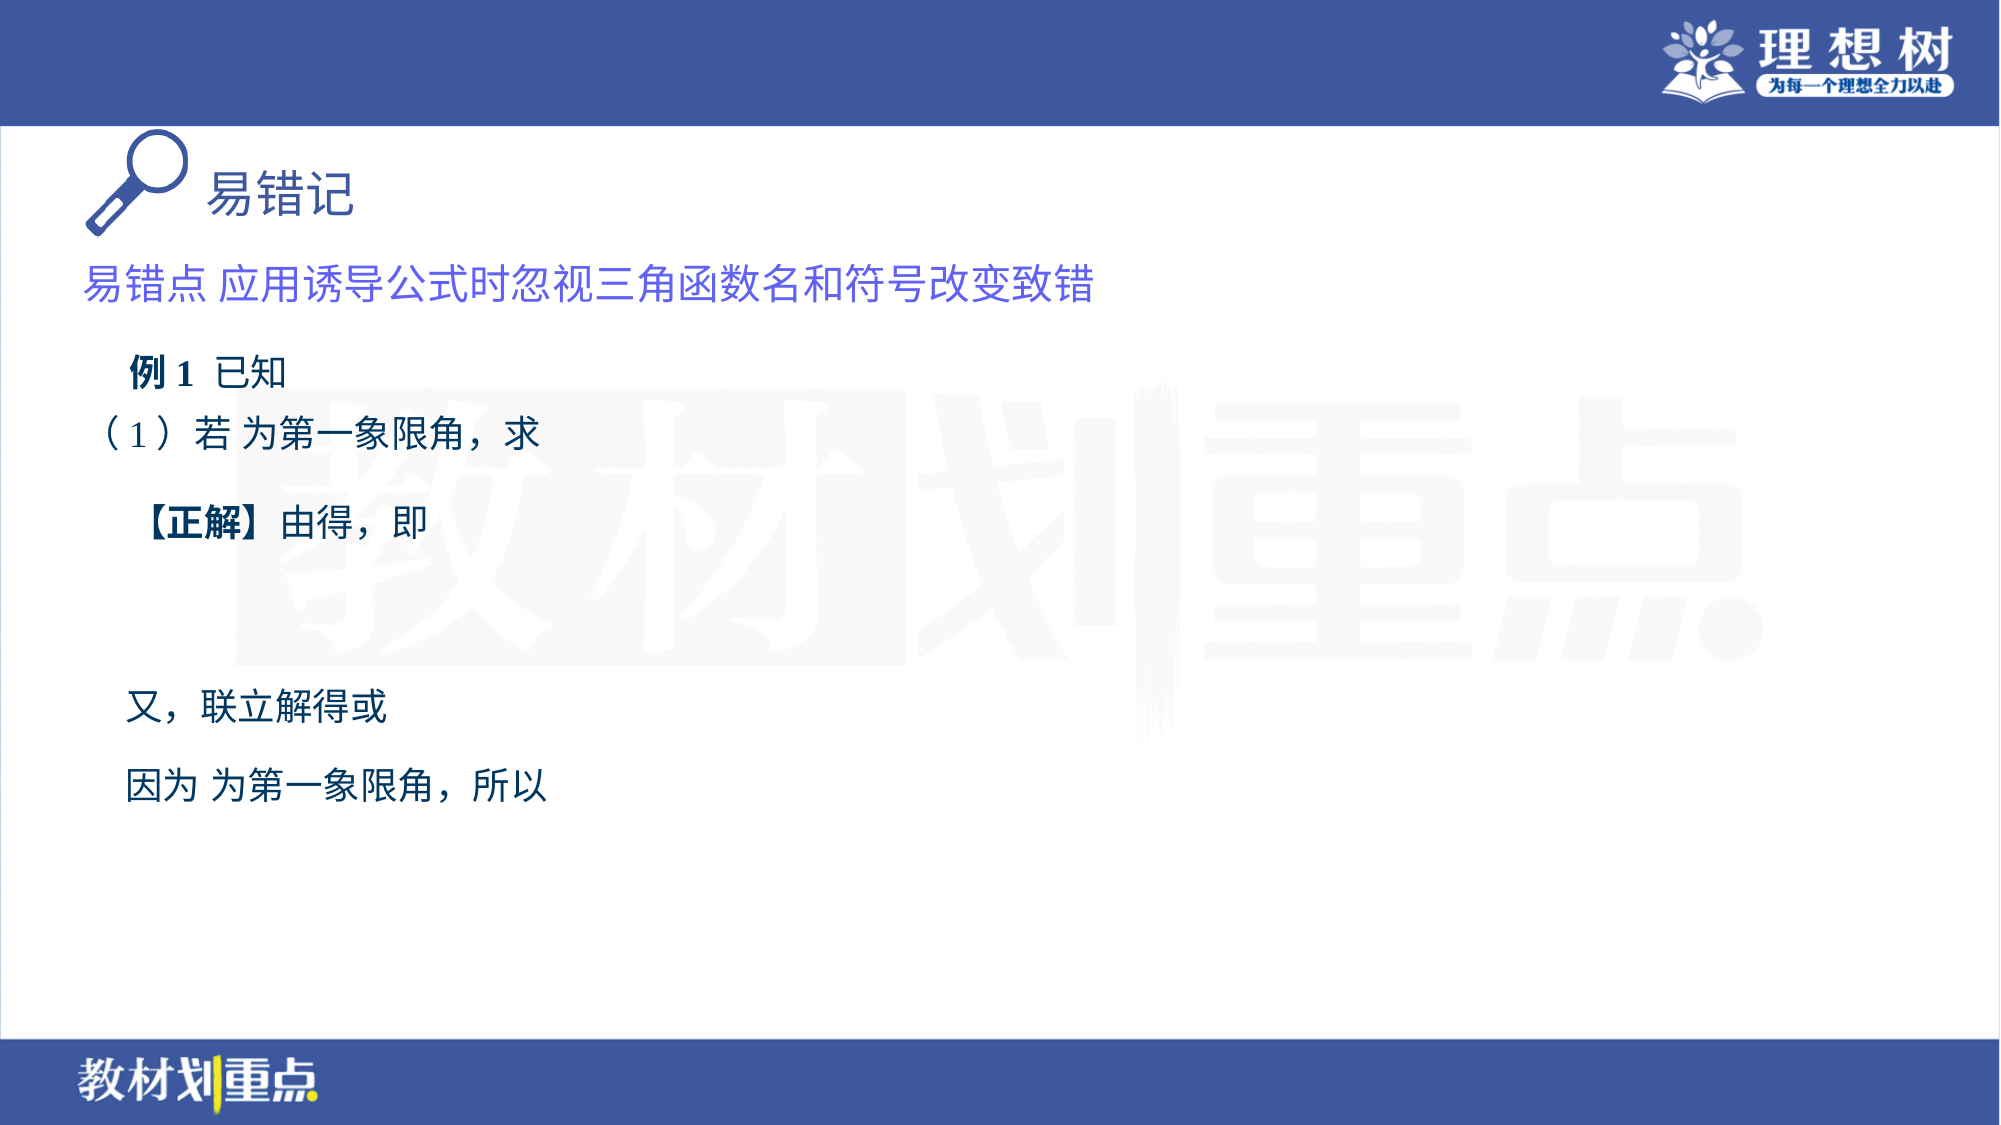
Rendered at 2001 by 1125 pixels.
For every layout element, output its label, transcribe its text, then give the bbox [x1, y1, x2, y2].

text_box 易错点 应用诱导公式时忽视三角函数名和符号改变致错 [82, 236, 1817, 371]
picture [0, 0, 2000, 1125]
text_box 易错记 [205, 149, 501, 235]
